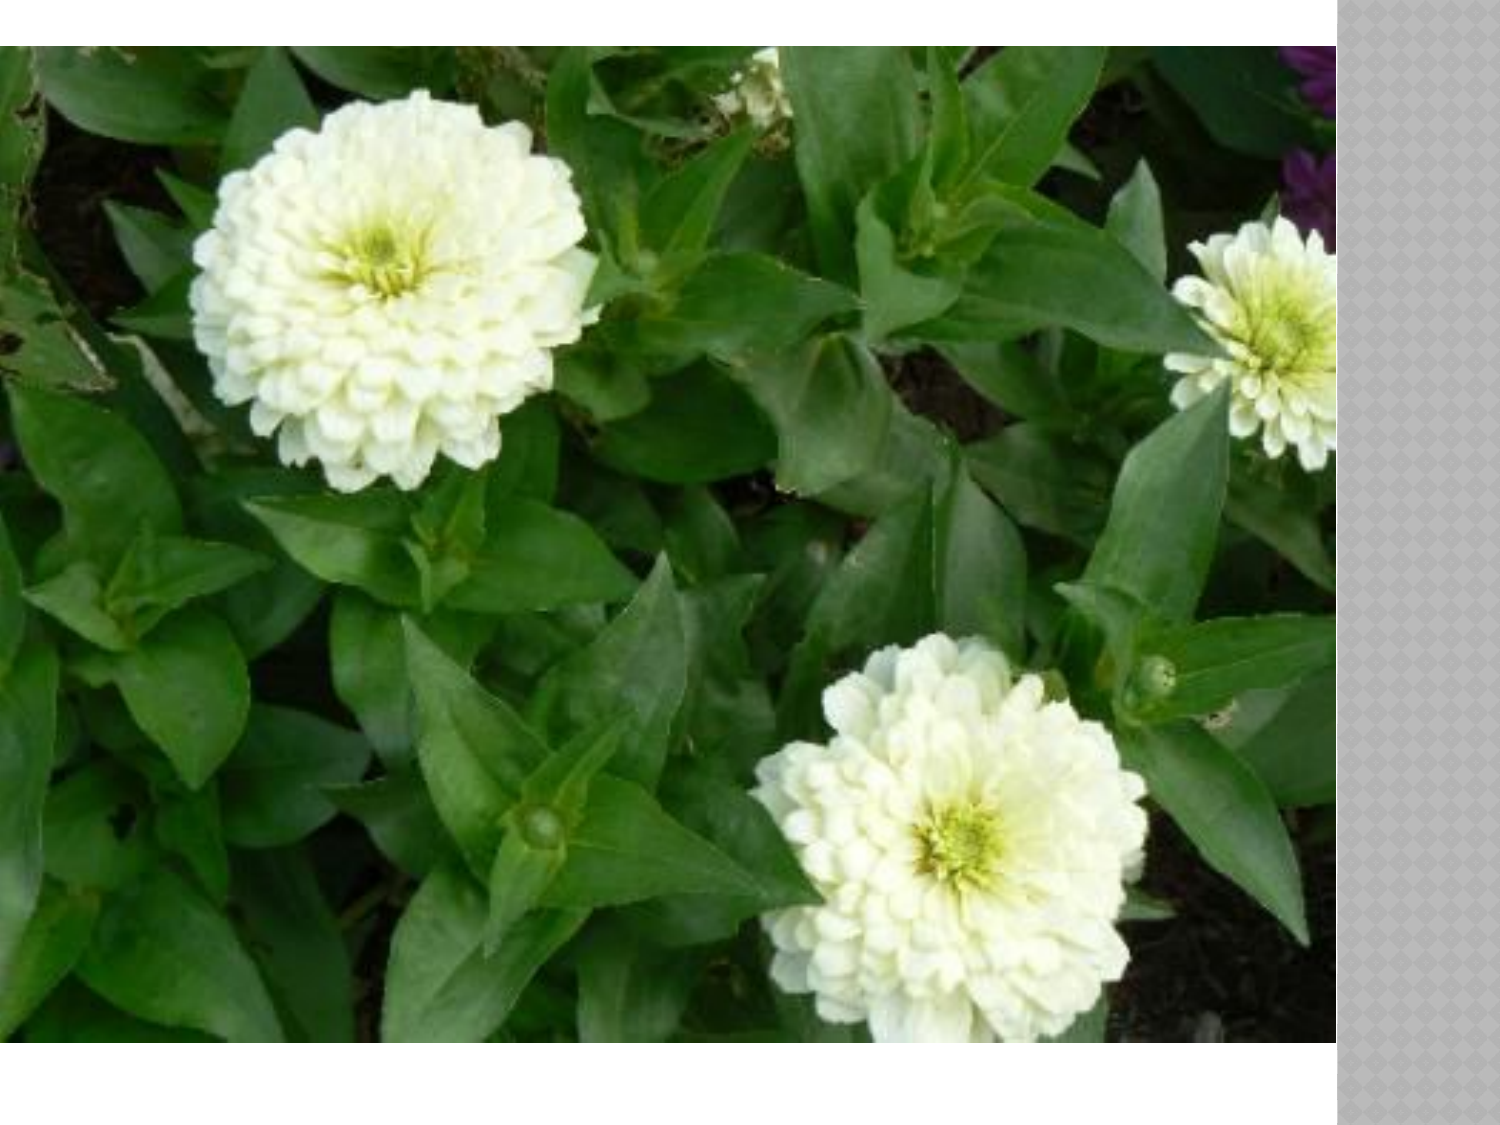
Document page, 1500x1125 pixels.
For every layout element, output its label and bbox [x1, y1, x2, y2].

list [0, 46, 1337, 1044]
